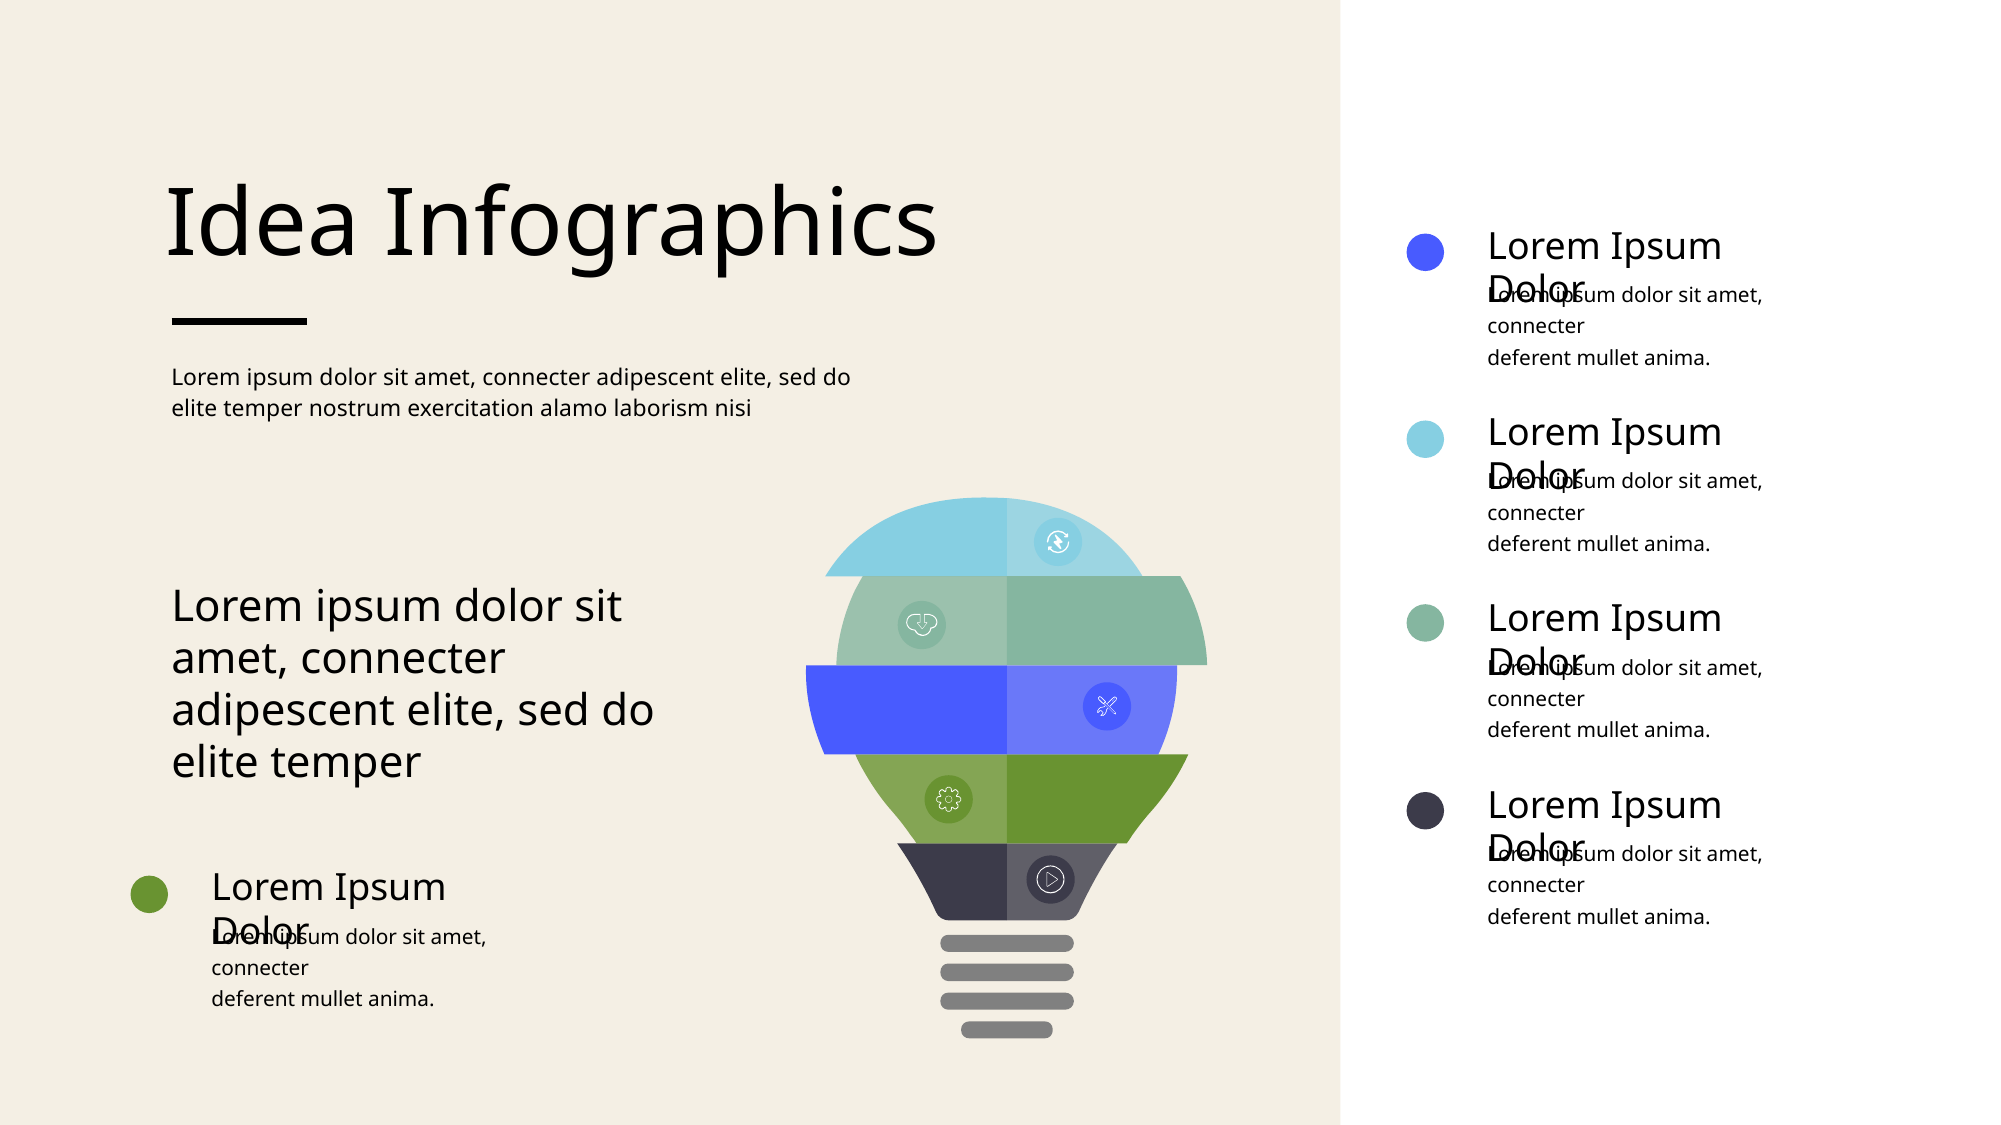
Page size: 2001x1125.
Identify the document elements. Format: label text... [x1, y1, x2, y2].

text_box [130, 857, 577, 986]
text_box [0, 0, 1341, 1125]
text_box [804, 497, 1208, 1039]
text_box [1406, 215, 1853, 903]
text_box Lorem ipsum dolor sit amet, connecter adipescent elite, sed do elite temper nostrum exercitation alamo laborism nisi [156, 351, 906, 429]
text_box Lorem ipsum dolor sit amet, connecter adipescent elite, sed do elite temper [156, 570, 712, 794]
text_box Idea Infographics [150, 172, 1032, 282]
